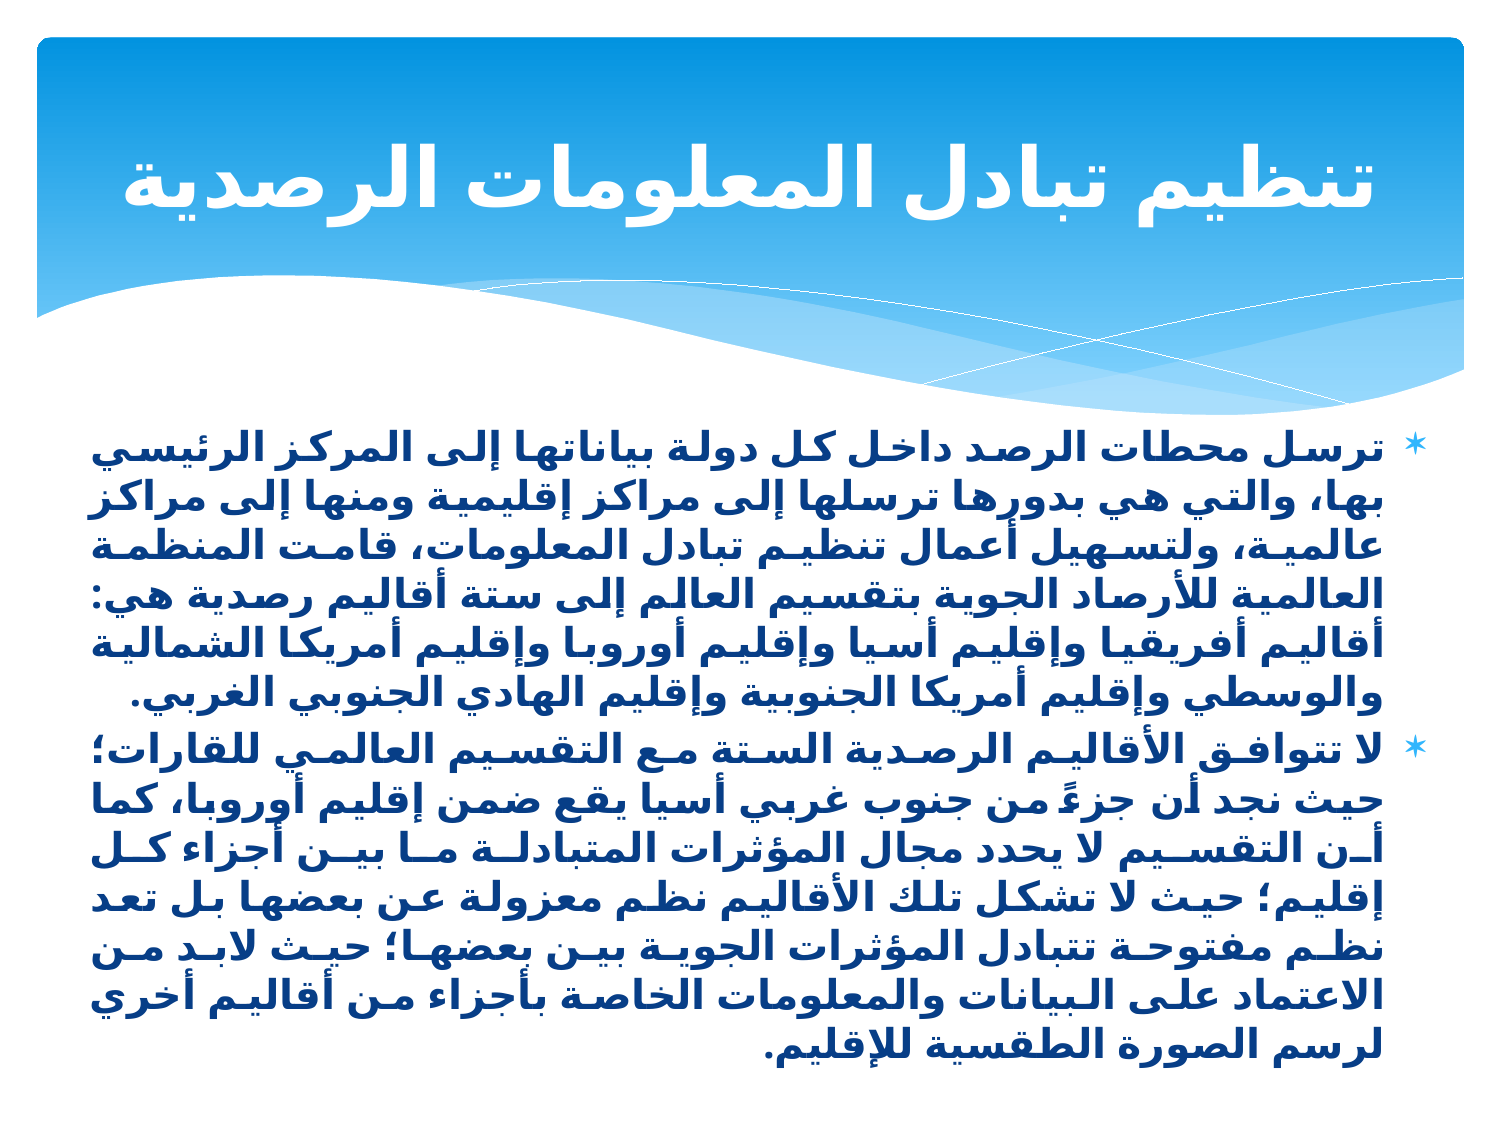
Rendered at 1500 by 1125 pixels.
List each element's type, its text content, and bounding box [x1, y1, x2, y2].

list ترسل محطات الرصد داخل كل دولة بياناتها إلى المركز الرئيسي بها، والتي هي بدورها ترسلها إلى مراكز إقليمية ومنها إلى مراكز عالمية، ولتسهيل أعمال تنظيم تبادل المعلومات، قامت المنظمة العالمية للأرصاد الجوية بتقسيم العالم إلى ستة أقاليم رصدية هي: أقاليم أفريقيا وإقليم أسيا وإقليم أوروبا وإقليم أمريكا الشمالية والوسطي وإقليم أمريكا الجنوبية وإقليم الهادي الجنوبي الغربي. لا تتوافق الأقاليم الرصدية الستة مع التقسيم العالمي للقارات؛ حيث نجد أن جزءً من جنوب غربي أسيا يقع ضمن إقليم أوروبا، كما أن التقسيم لا يحدد مجال المؤثرات المتبادلة ما بين أجزاء كل إقليم؛ حيث لا تشكل تلك الأقاليم نظم معزولة عن بعضها بل تعد نظم مفتوحة تتبادل المؤثرات الجوية بين بعضها؛ حيث لابد من الاعتماد على البيانات والمعلومات الخاصة بأجزاء من أقاليم أخري لرسم الصورة الطقسية للإقليم. [75, 412, 1438, 1113]
title تنظيم تبادل المعلومات الرصدية [75, 87, 1425, 261]
